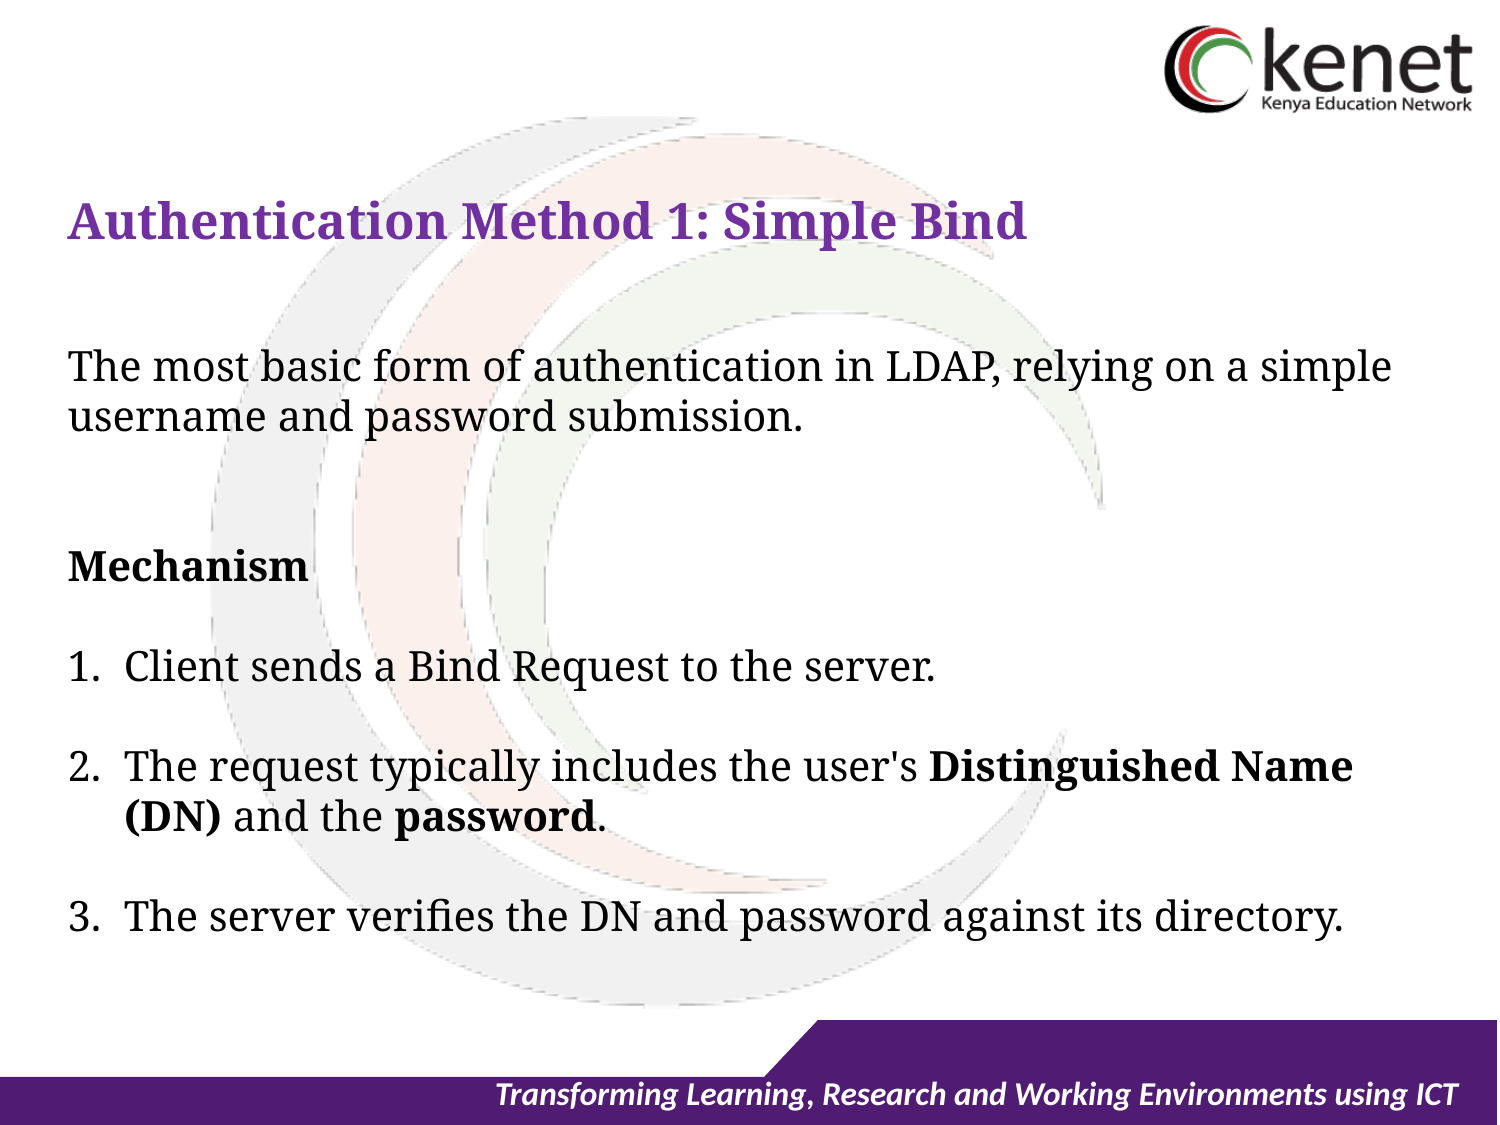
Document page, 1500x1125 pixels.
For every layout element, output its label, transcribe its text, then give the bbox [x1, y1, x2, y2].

text_box Transforming Learning, Research and Working Environments using ICT [479, 1065, 1485, 1125]
picture [1163, 11, 1477, 117]
text_box [775, 1020, 1497, 1125]
text_box Authentication Method 1: Simple Bind The most basic form of authentication in LDAP, relying on a simple username and password submission. Mechanism Client sends a Bind Request to the server. The request typically includes the user's Distinguished Name (DN) and the password. The server verifies the DN and password against its directory. [1111, 182, 1442, 948]
picture [210, 116, 1107, 1009]
text_box [0, 1076, 479, 1125]
text_box Authentication Method 1: Simple Bind The most basic form of authentication in LDAP, relying on a simple username and password submission. Mechanism Client sends a Bind Request to the server. The request typically includes the user's Distinguished Name (DN) and the password. The server verifies the DN and password against its directory. [52, 182, 205, 948]
